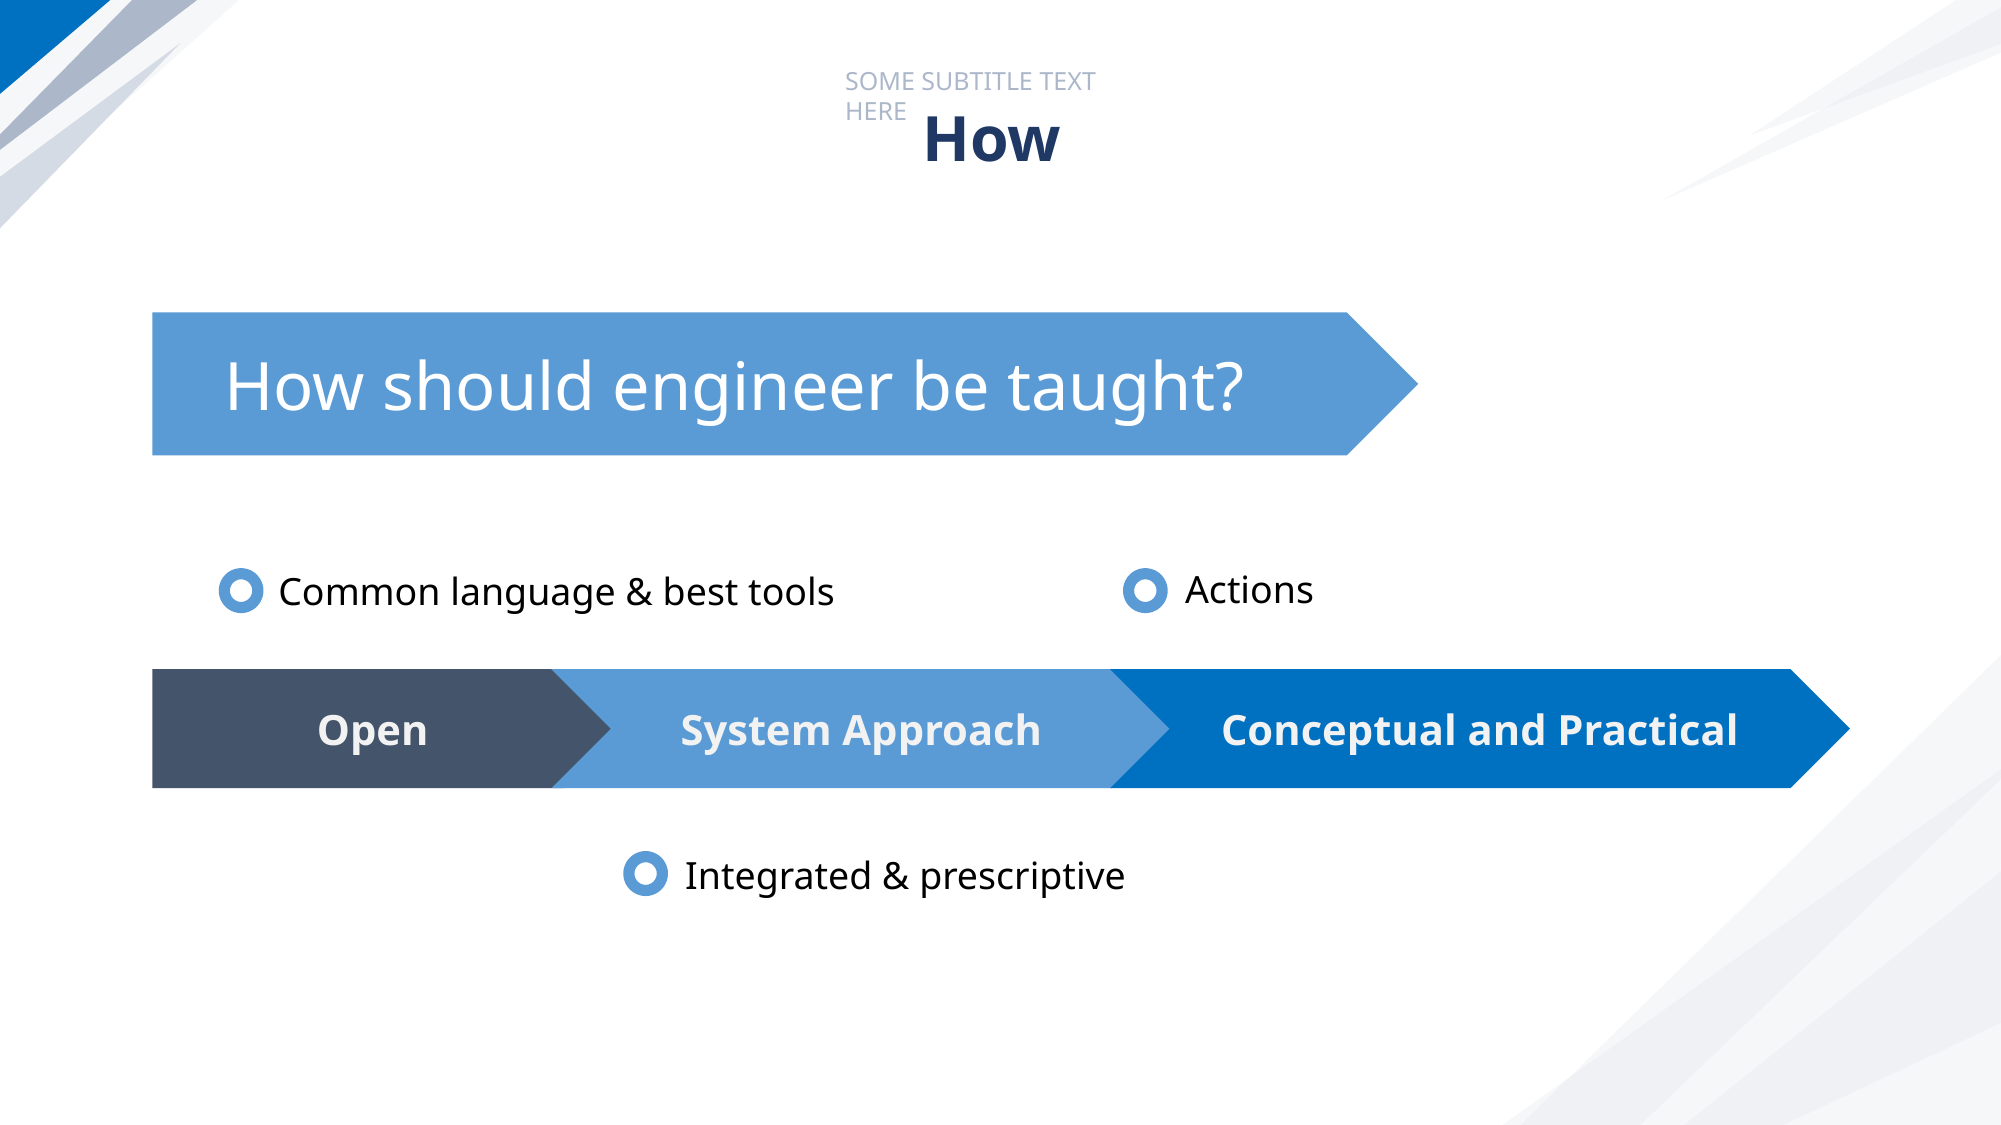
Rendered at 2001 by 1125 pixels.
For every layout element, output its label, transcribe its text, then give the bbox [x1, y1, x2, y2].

text_box Conceptual and Practical [1110, 669, 1851, 789]
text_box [1122, 557, 1553, 619]
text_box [218, 560, 921, 622]
text_box SOME SUBTITLE TEXT HERE [830, 57, 1170, 104]
title How [137, 73, 1863, 210]
text_box Open [152, 669, 610, 789]
text_box How should engineer be taught? [152, 312, 1419, 456]
text_box System Approach [551, 669, 1168, 789]
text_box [622, 844, 1328, 906]
